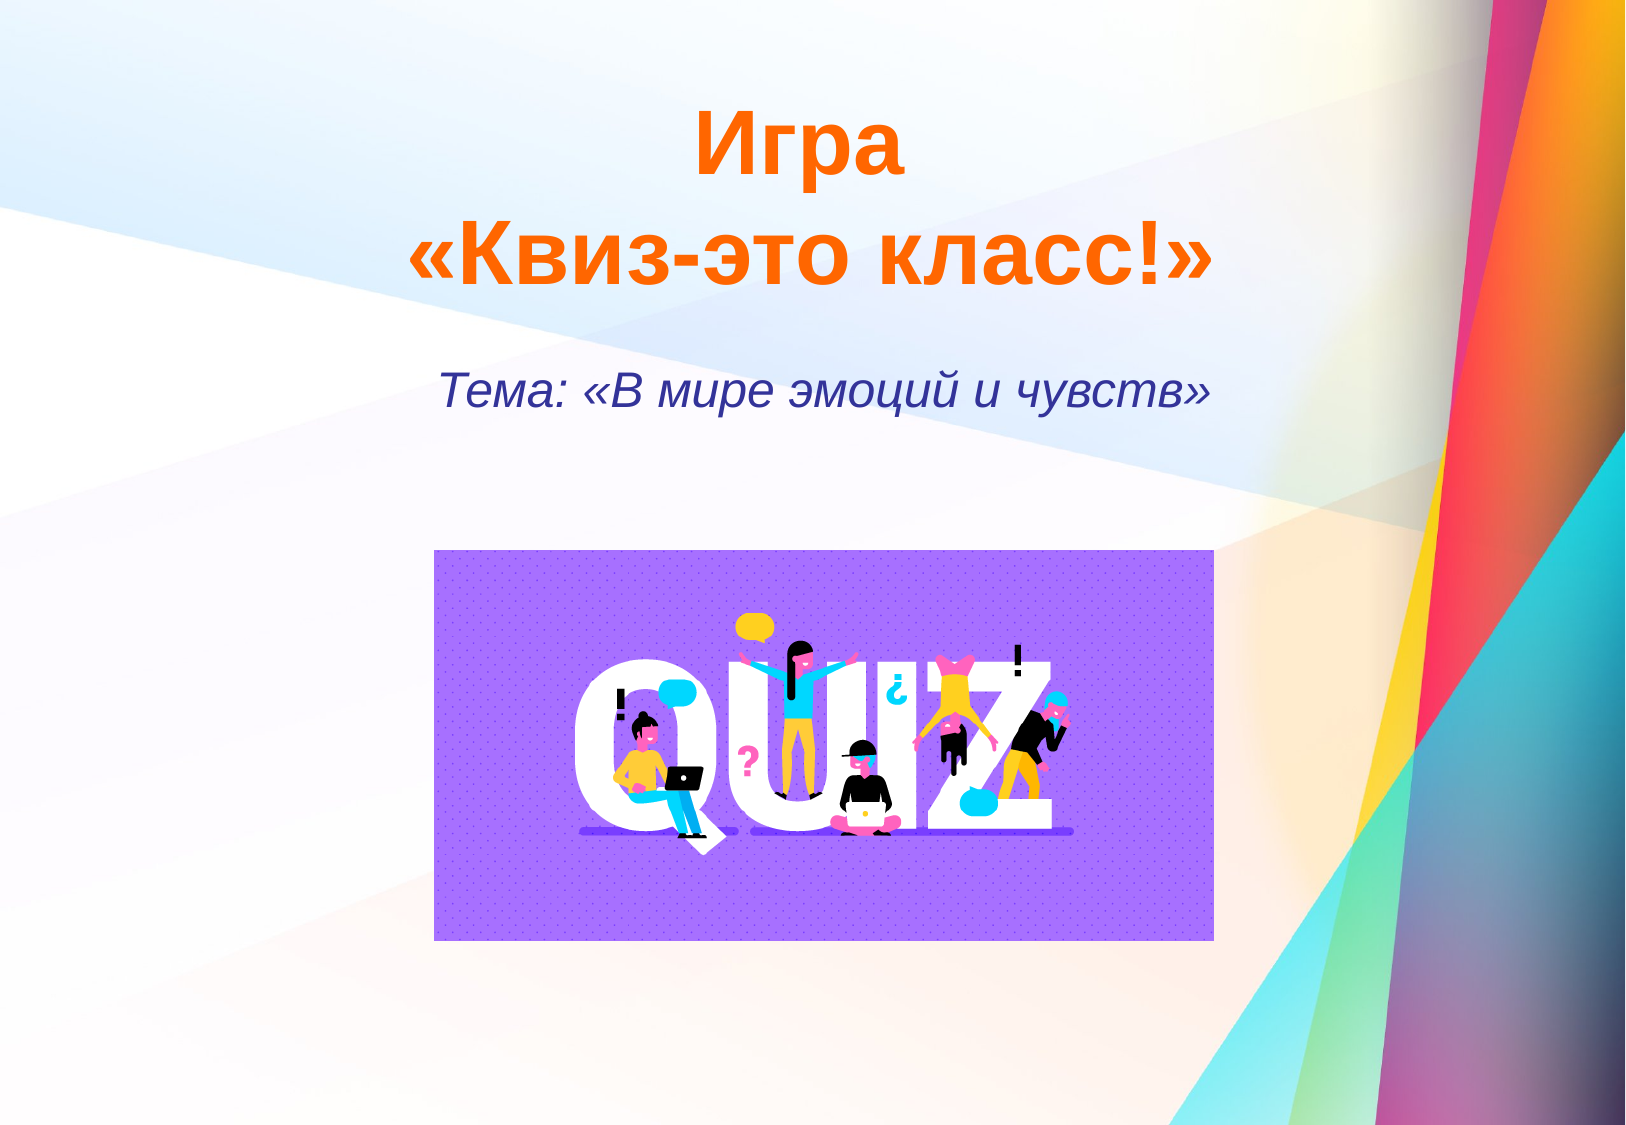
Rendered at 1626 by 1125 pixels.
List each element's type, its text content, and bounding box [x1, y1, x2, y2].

subtitle Тема: «В мире эмоций и чувств» [245, 361, 1404, 492]
title Игра «Квиз-это класс!» [127, 54, 1497, 331]
picture [0, 0, 1626, 1125]
